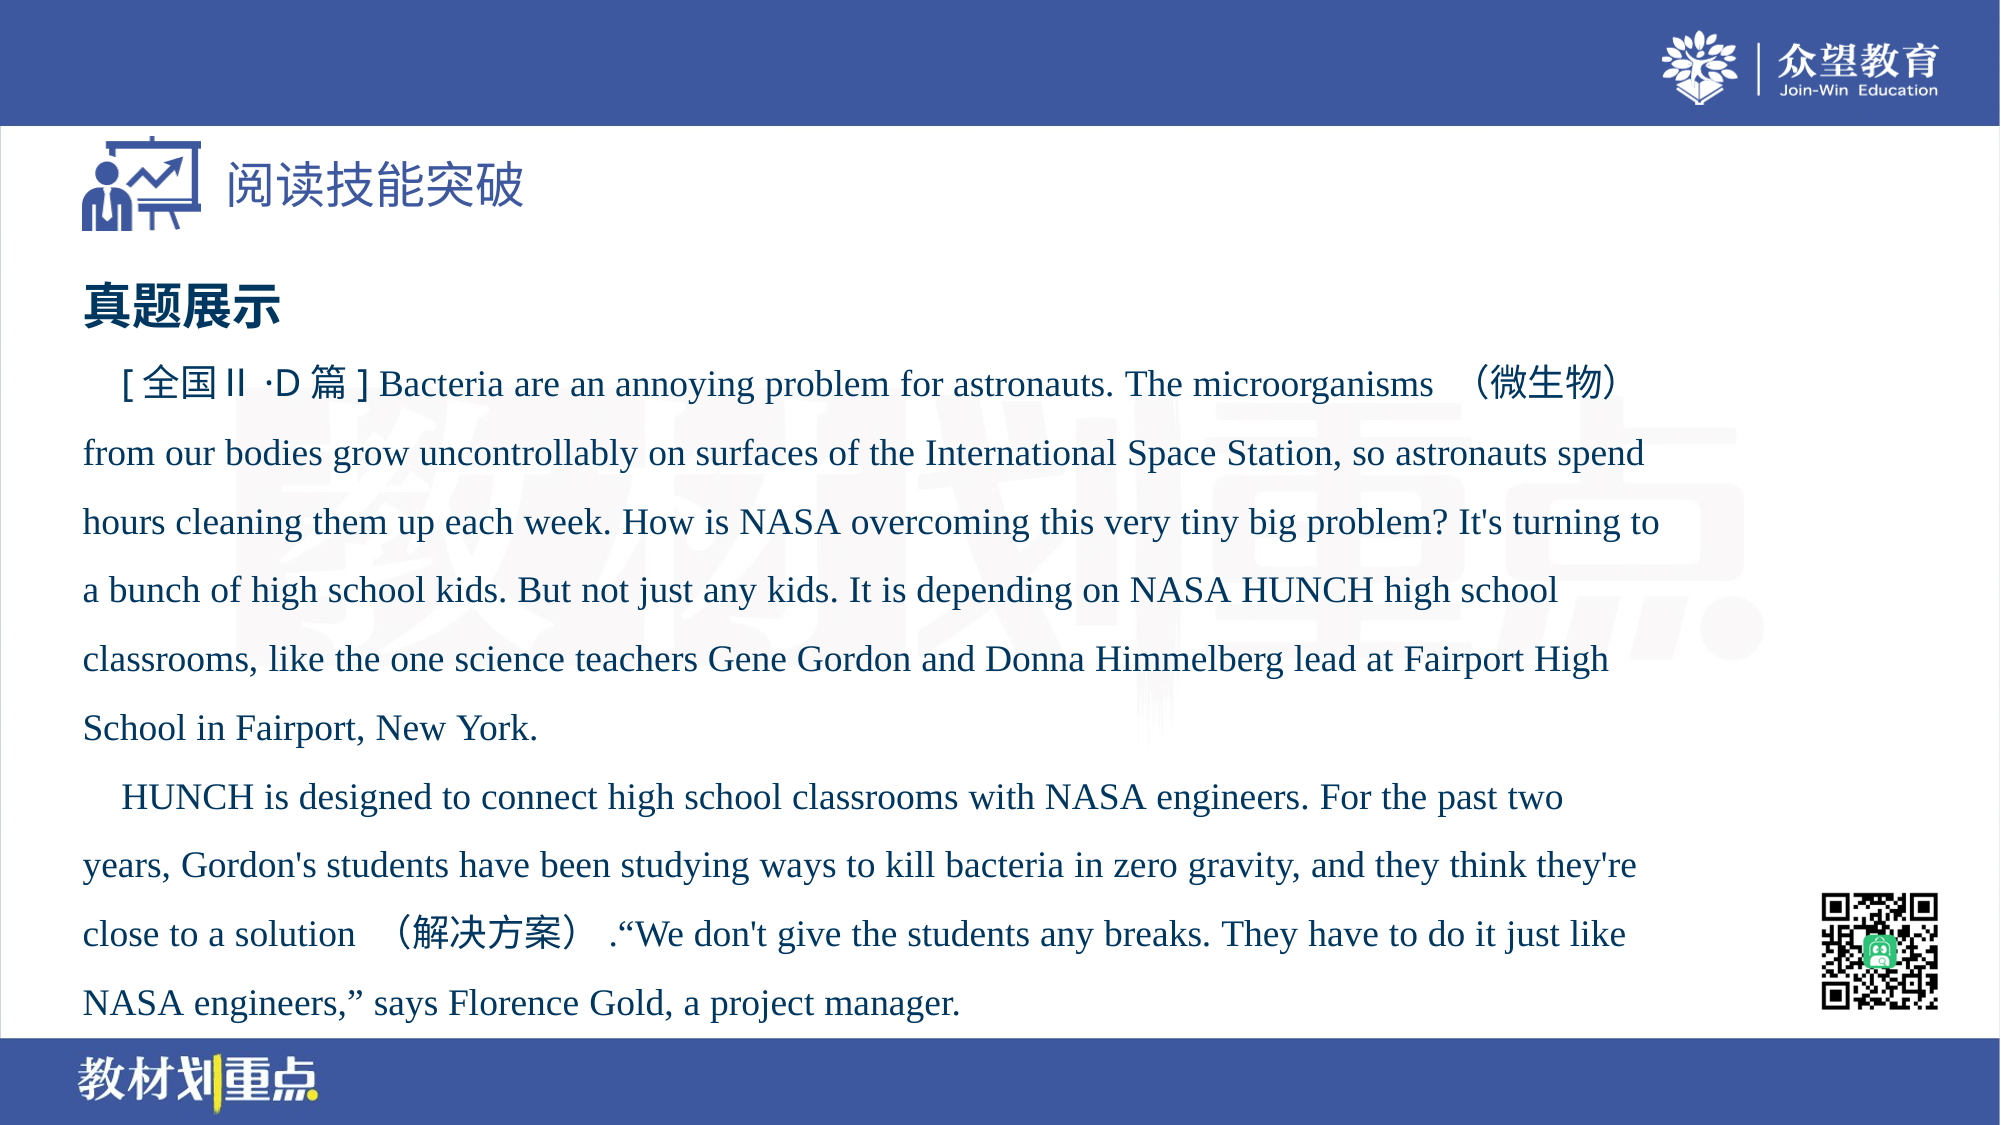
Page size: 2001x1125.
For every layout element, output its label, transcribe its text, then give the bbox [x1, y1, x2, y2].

text_box [全国Ⅱ·D篇] Bacteria are an annoying problem for astronauts. The microorganisms （微生物） from our bodies grow uncontrollably on surfaces of the International Space Station, so astronauts spend hours cleaning them up each week. How is NASA overcoming this very tiny big problem? It's turning to a bunch of high school kids. But not just any kids. It is depending on NASA HUNCH high school classrooms, like the one science teachers Gene Gordon and Donna Himmelberg lead at Fairport High School in Fairport, New York. HUNCH is designed to connect high school classrooms with NASA engineers. For the past two years, Gordon's students have been studying ways to kill bacteria in zero gravity, and they think they're close to a solution （解决方案）.“We don't give the students any breaks. They have to do it just like NASA engineers,” says Florence Gold, a project manager. [82, 335, 1817, 1023]
text_box 真题展示 [82, 247, 1817, 335]
picture [0, 0, 2000, 1125]
